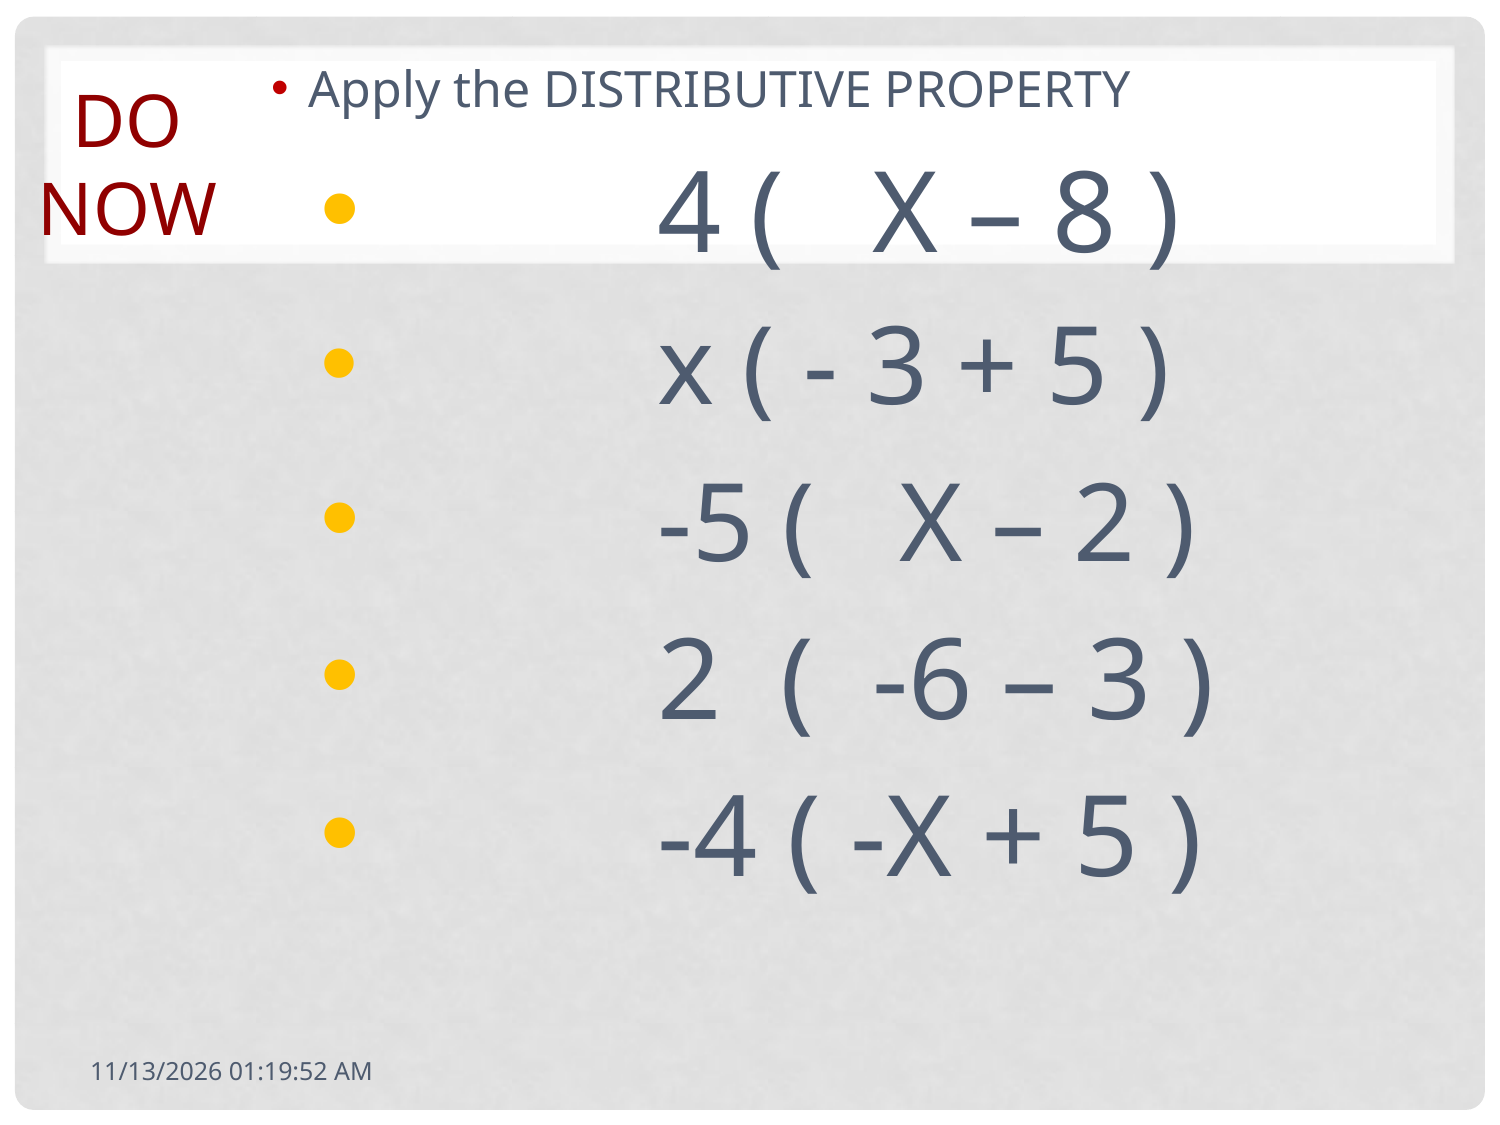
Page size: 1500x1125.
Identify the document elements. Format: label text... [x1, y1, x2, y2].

list Apply the DISTRIBUTIVE PROPERTY 4 ( X – 8 ) x ( - 3 + 5 ) -5 ( X – 2 ) 2 ( -6 – 3 ) -4 ( -X + 5 ) [237, 50, 1488, 1125]
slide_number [75, 1042, 425, 1103]
title Do now [0, 50, 237, 275]
